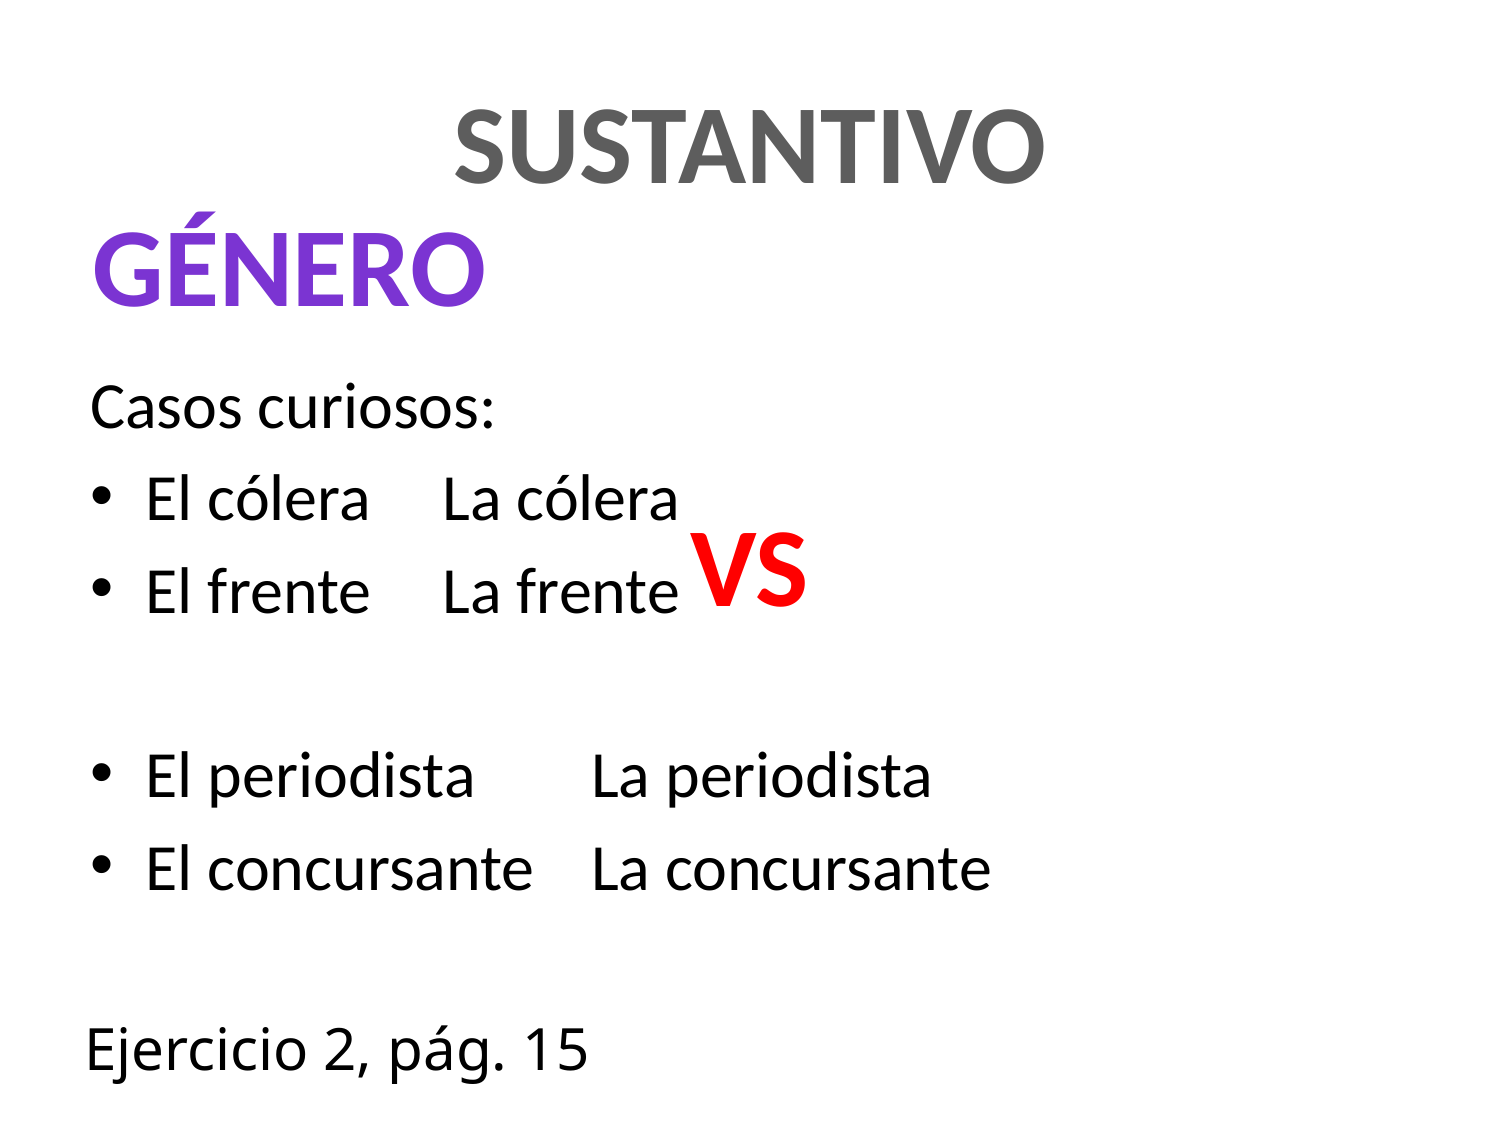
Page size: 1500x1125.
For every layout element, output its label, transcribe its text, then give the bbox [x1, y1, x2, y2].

list Casos curiosos: El cólera La cólera El frente La frente El periodista La periodista El concursante La concursante [75, 262, 1425, 1005]
title SUSTANTIVO [75, 45, 1425, 233]
text_box GÉNERO [77, 186, 502, 337]
text_box Ejercicio 2, pág. 15 [69, 1004, 605, 1090]
text_box VS [675, 486, 825, 637]
